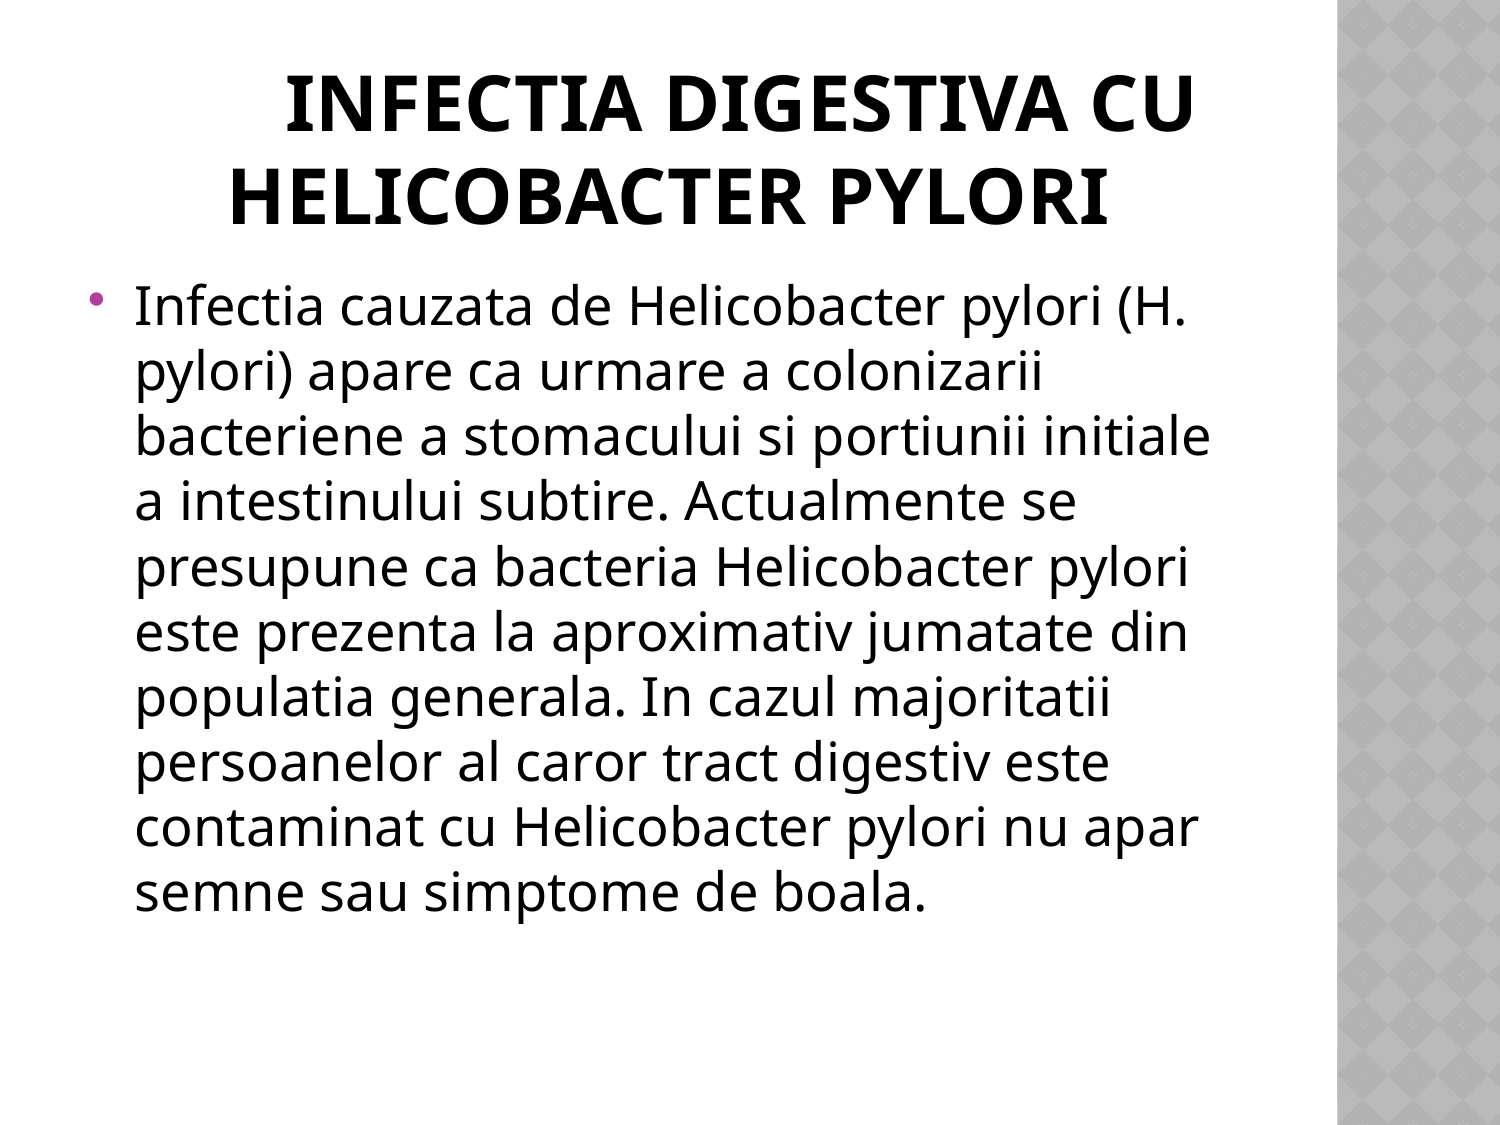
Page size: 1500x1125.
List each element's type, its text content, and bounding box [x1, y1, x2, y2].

list Infectia cauzata de Helicobacter pylori (H. pylori) apare ca urmare a colonizarii bacteriene a stomacului si portiunii initiale a intestinului subtire. Actualmente se presupune ca bacteria Helicobacter pylori este prezenta la aproximativ jumatate din populatia generala. In cazul majoritatii persoanelor al caror tract digestiv este contaminat cu Helicobacter pylori nu apar semne sau simptome de boala. [75, 264, 1263, 1059]
title Infectia digestiva cu Helicobacter pylori [75, 52, 1263, 240]
